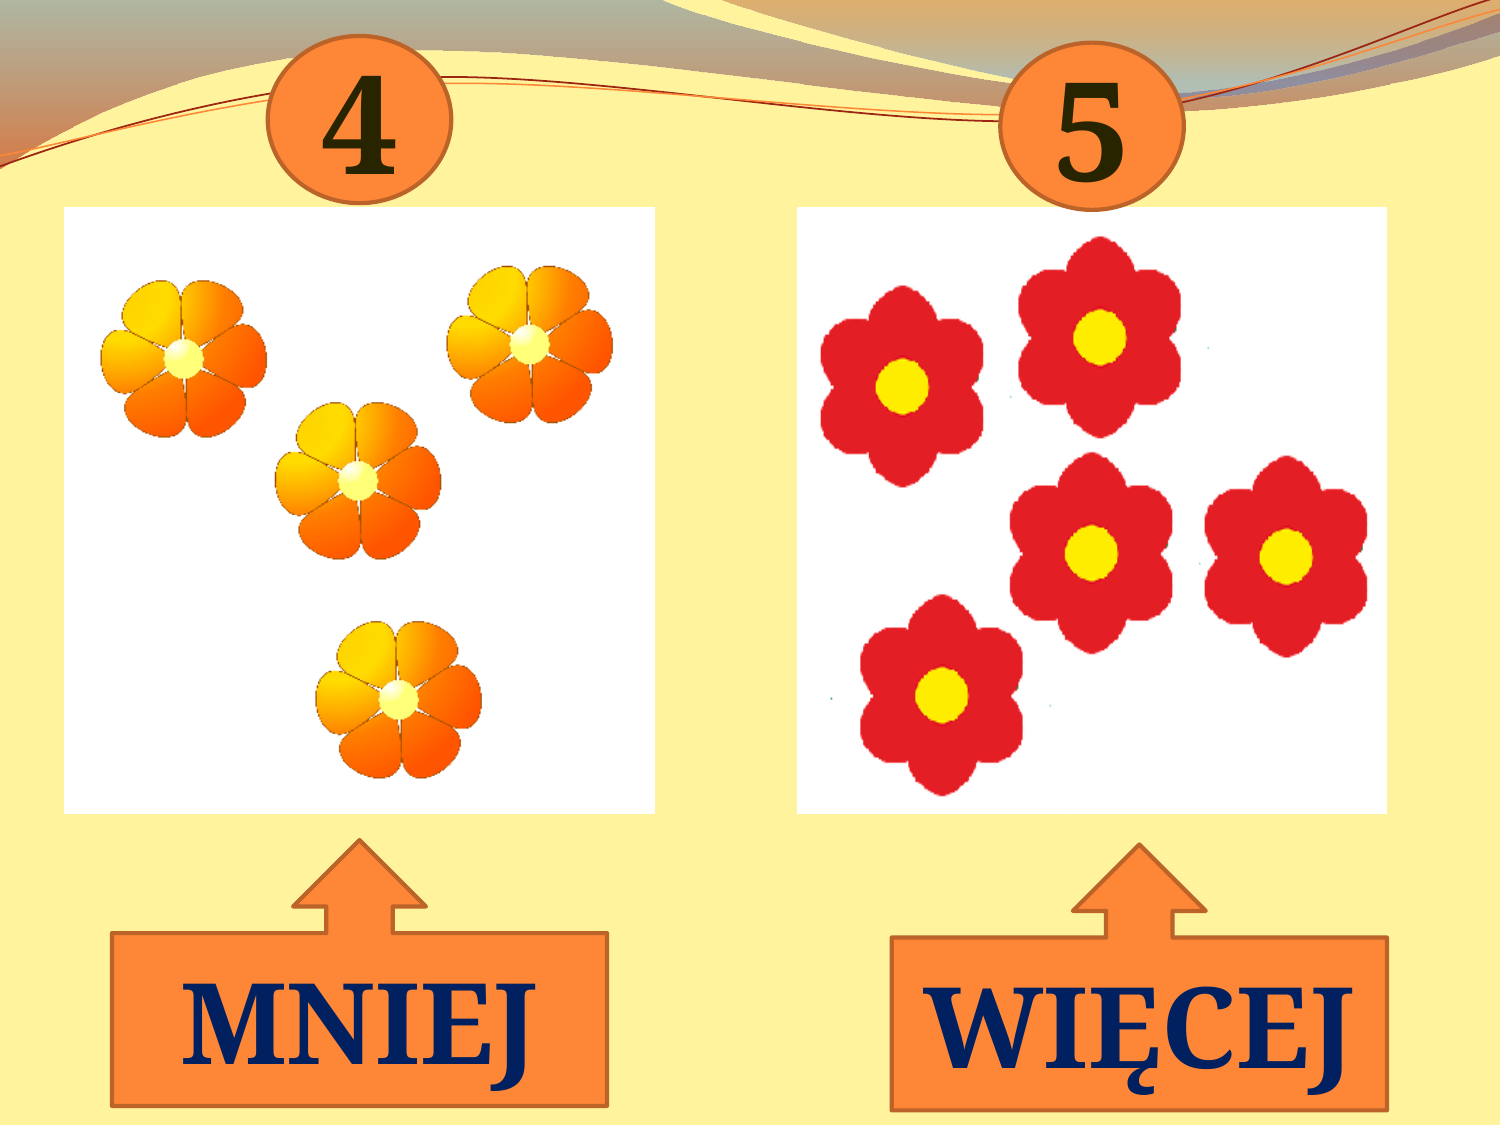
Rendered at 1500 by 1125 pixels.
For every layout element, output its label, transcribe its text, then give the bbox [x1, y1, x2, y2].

text_box 5 [998, 40, 1186, 207]
picture [64, 207, 655, 814]
text_box 4 [265, 33, 454, 206]
text_box WIĘCEJ [889, 842, 1390, 1113]
picture [796, 207, 1388, 814]
text_box MNIEJ [109, 837, 610, 1109]
